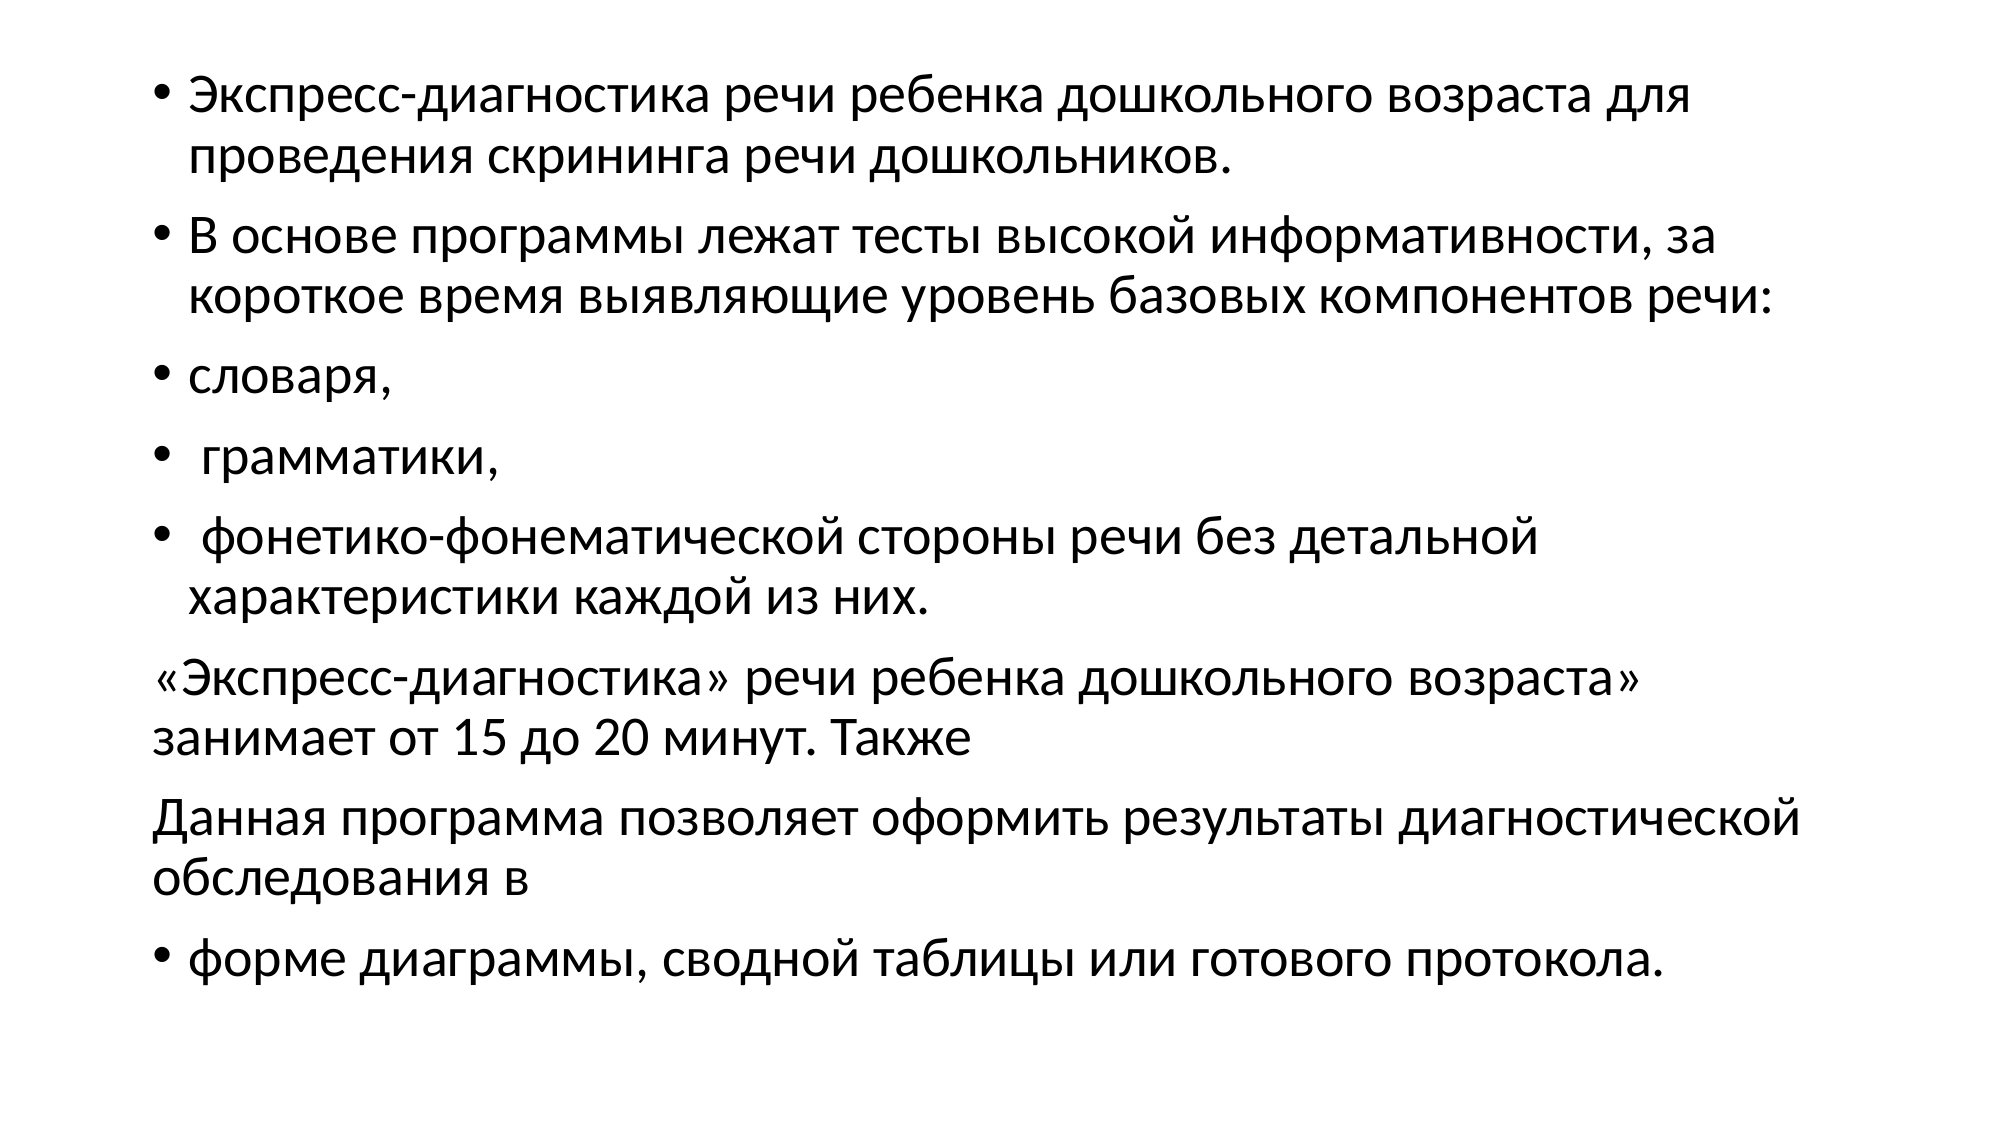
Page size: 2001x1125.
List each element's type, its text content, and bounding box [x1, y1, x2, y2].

list Экспресс-диагностика речи ребенка дошкольного возраста для проведения скрининга речи дошкольников. В основе программы лежат тесты высокой информативности, за короткое время выявляющие уровень базовых компонентов речи: словаря, грамматики, фонетико-фонематической стороны речи без детальной характеристики каждой из них. «Экспресс-диагностика» речи ребенка дошкольного возраста» занимает от 15 до 20 минут. Также Данная программа позволяет оформить результаты диагностической обследования в форме диаграммы, сводной таблицы или готового протокола. [137, 57, 1863, 1014]
